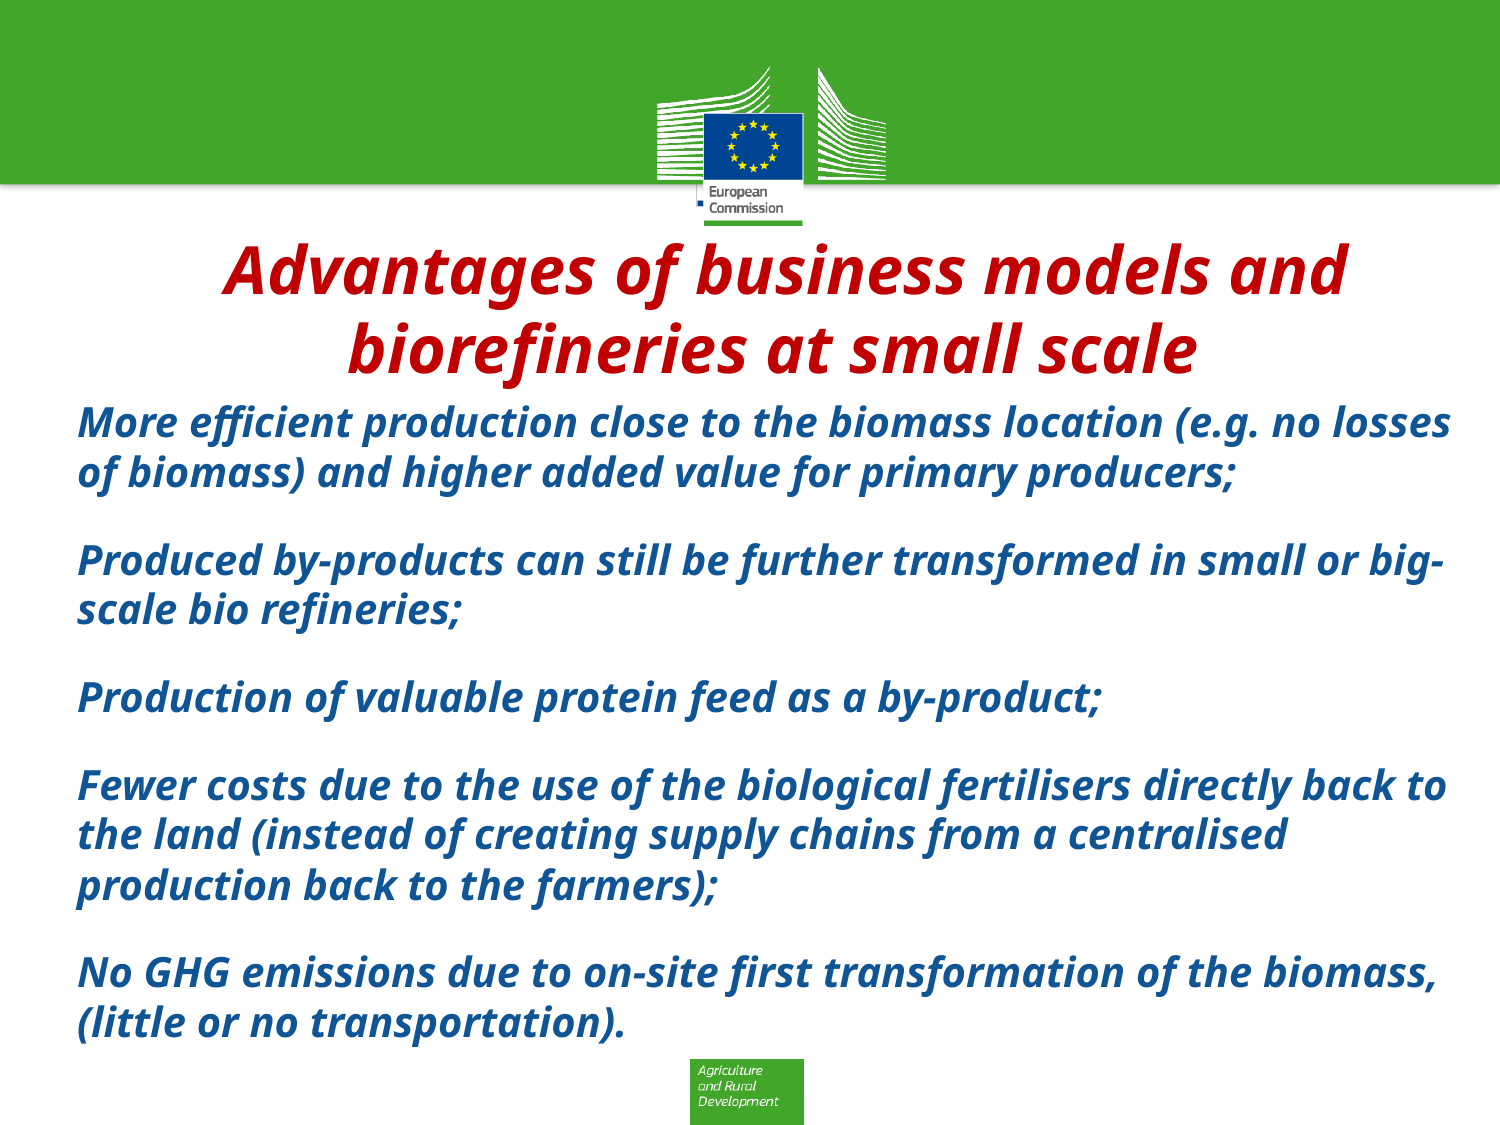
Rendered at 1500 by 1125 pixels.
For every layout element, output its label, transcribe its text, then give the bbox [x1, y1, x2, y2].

picture [620, 66, 886, 219]
list Advantages of business models and biorefineries at small scale More efficient production close to the biomass location (e.g. no losses of biomass) and higher added value for primary producers; Produced by-products can still be further transformed in small or big-scale bio refineries; Production of valuable protein feed as a by-product; Fewer costs due to the use of the biological fertilisers directly back to the land (instead of creating supply chains from a centralised production back to the farmers); No GHG emissions due to on-site first transformation of the biomass, (little or no transportation). [5, 219, 1495, 1047]
picture [690, 1059, 804, 1125]
